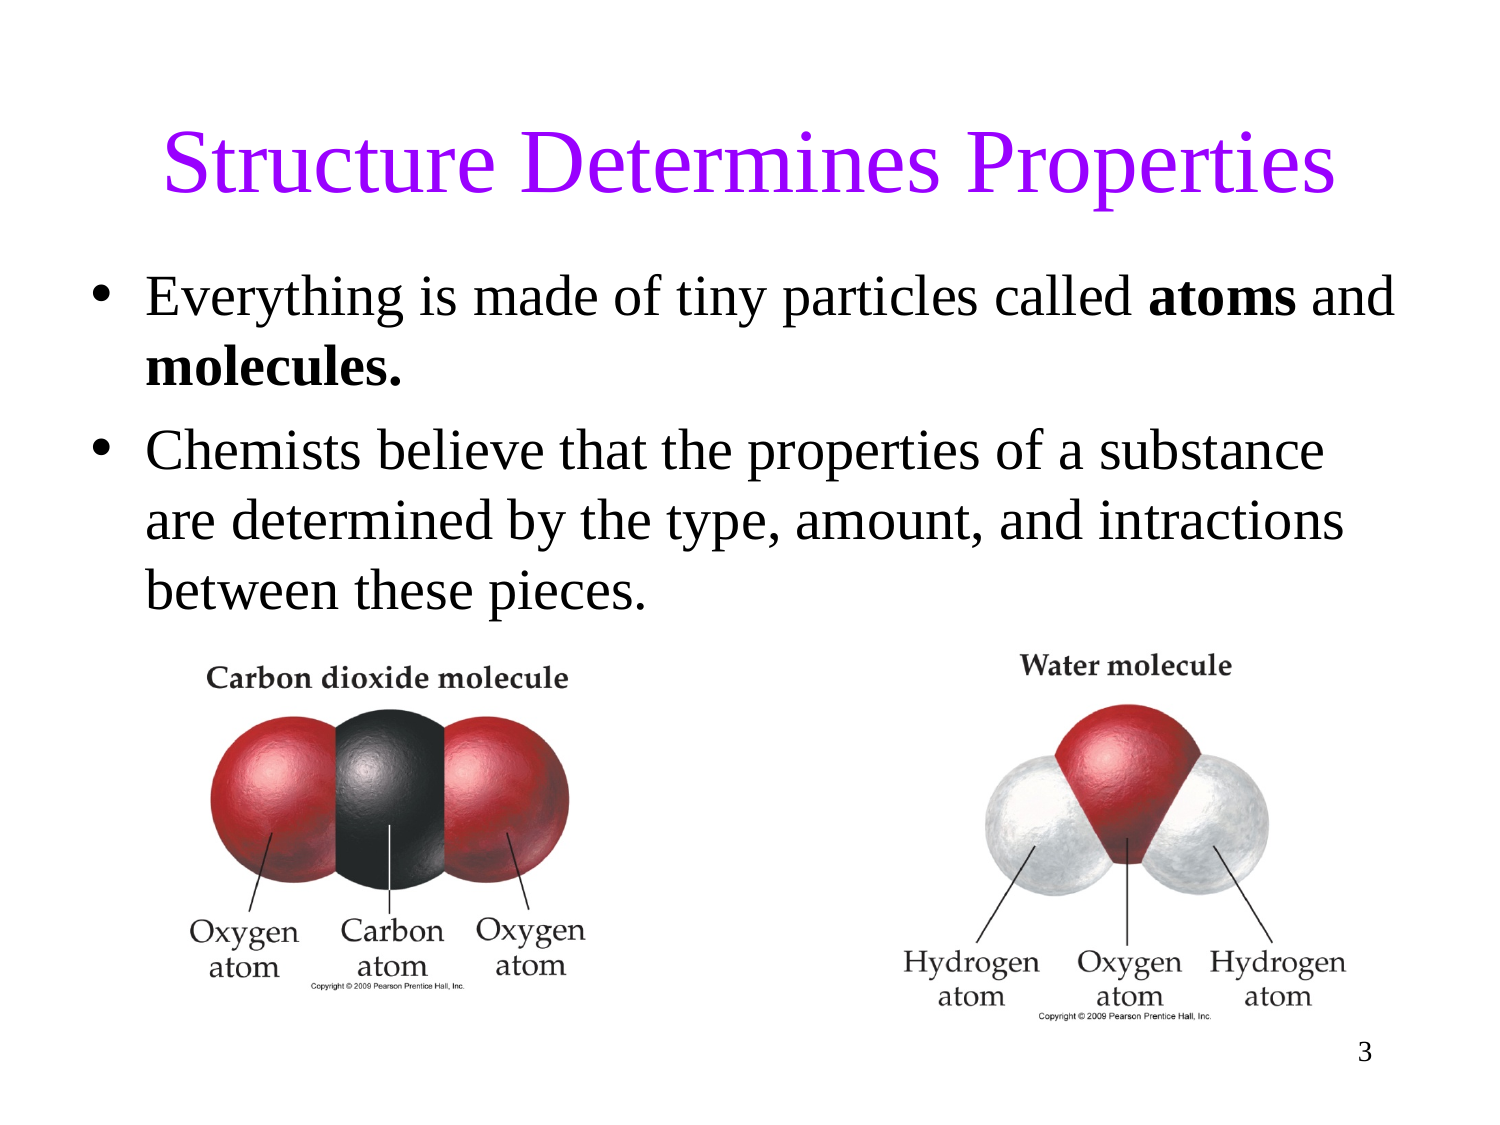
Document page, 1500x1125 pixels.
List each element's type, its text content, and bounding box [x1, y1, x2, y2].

picture [899, 649, 1351, 1024]
text_box Everything is made of tiny particles called atoms and molecules. Chemists believe that the properties of a substance are determined by the type, amount, and intractions between these pieces. [74, 249, 1413, 663]
text_box Structure Determines Properties [112, 62, 1388, 249]
text_box <number> [1074, 1024, 1388, 1100]
picture [187, 662, 588, 993]
